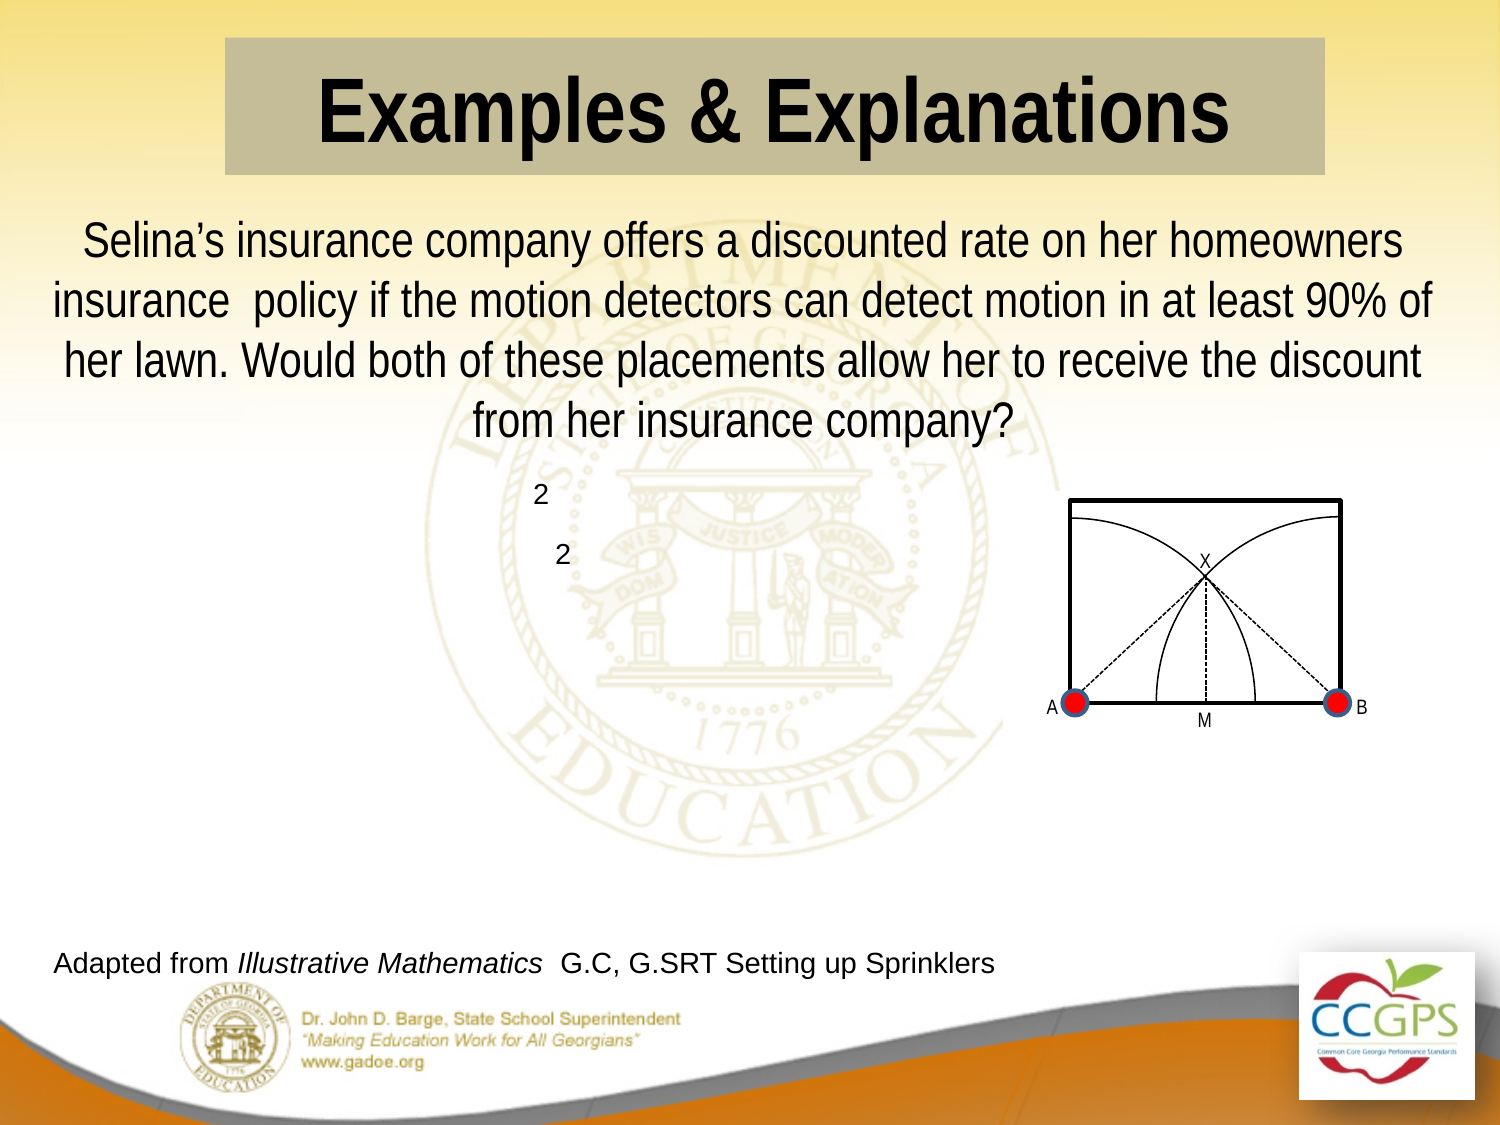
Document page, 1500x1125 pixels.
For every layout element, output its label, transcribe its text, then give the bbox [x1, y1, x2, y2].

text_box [885, 492, 1500, 888]
text_box Adapted from Illustrative Mathematics G.C, G.SRT Setting up Sprinklers [38, 937, 1011, 988]
subtitle Selina’s insurance company offers a discounted rate on her homeowners insurance policy if the motion detectors can detect motion in at least 90% of her lawn. Would both of these placements allow her to receive the discount from her insurance company? [37, 199, 1451, 913]
title Examples & Explanations [224, 37, 1326, 176]
picture [0, 0, 1500, 1125]
